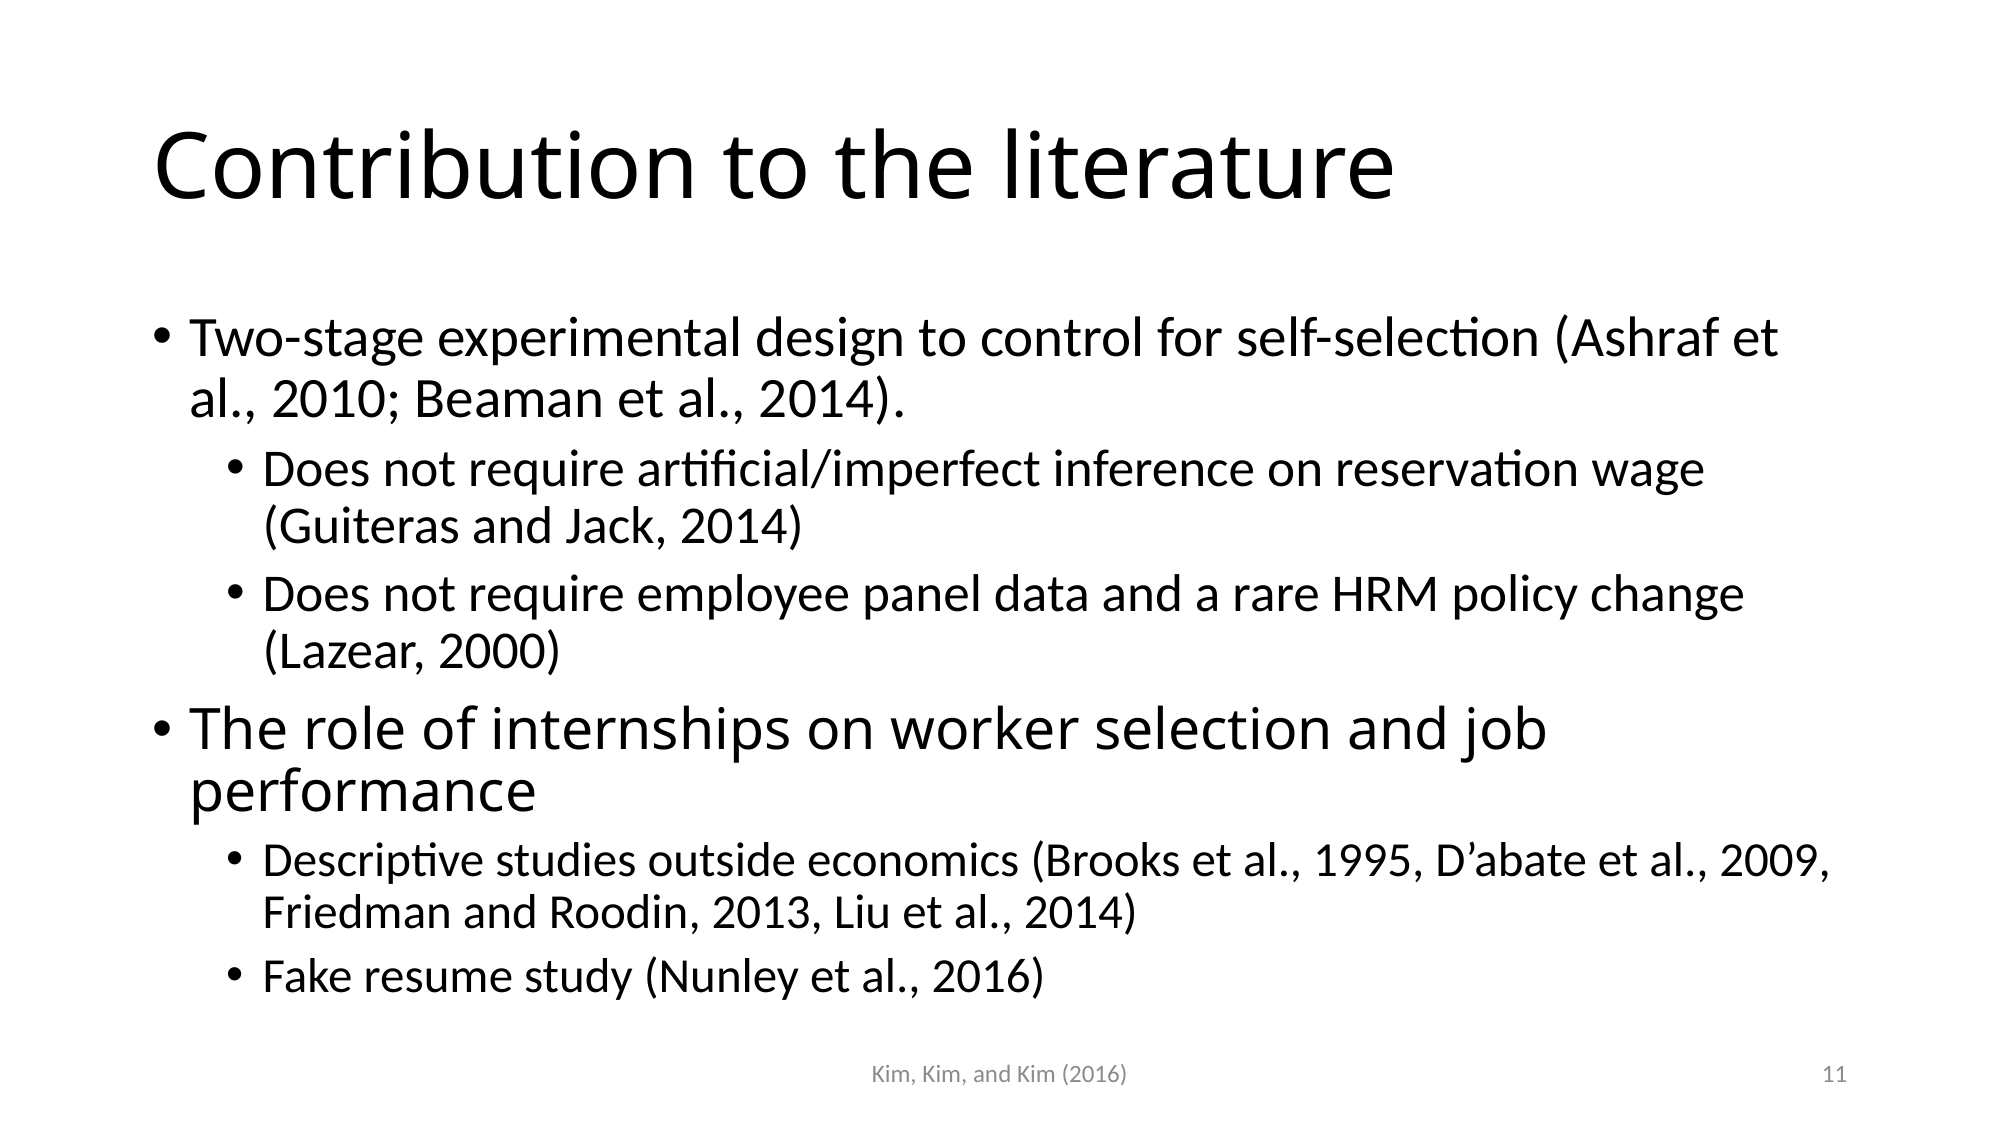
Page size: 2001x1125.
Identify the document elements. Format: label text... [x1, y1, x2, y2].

slide_number 11 [1412, 1042, 1863, 1103]
footer Kim, Kim, and Kim (2016) [662, 1042, 1338, 1103]
list Two-stage experimental design to control for self-selection (Ashraf et al., 2010; Beaman et al., 2014). Does not require artificial/imperfect inference on reservation wage (Guiteras and Jack, 2014) Does not require employee panel data and a rare HRM policy change (Lazear, 2000) The role of internships on worker selection and job performance Descriptive studies outside economics (Brooks et al., 1995, D’abate et al., 2009, Friedman and Roodin, 2013, Liu et al., 2014) Fake resume study (Nunley et al., 2016) [137, 299, 1863, 1014]
title Contribution to the literature [137, 59, 1863, 278]
